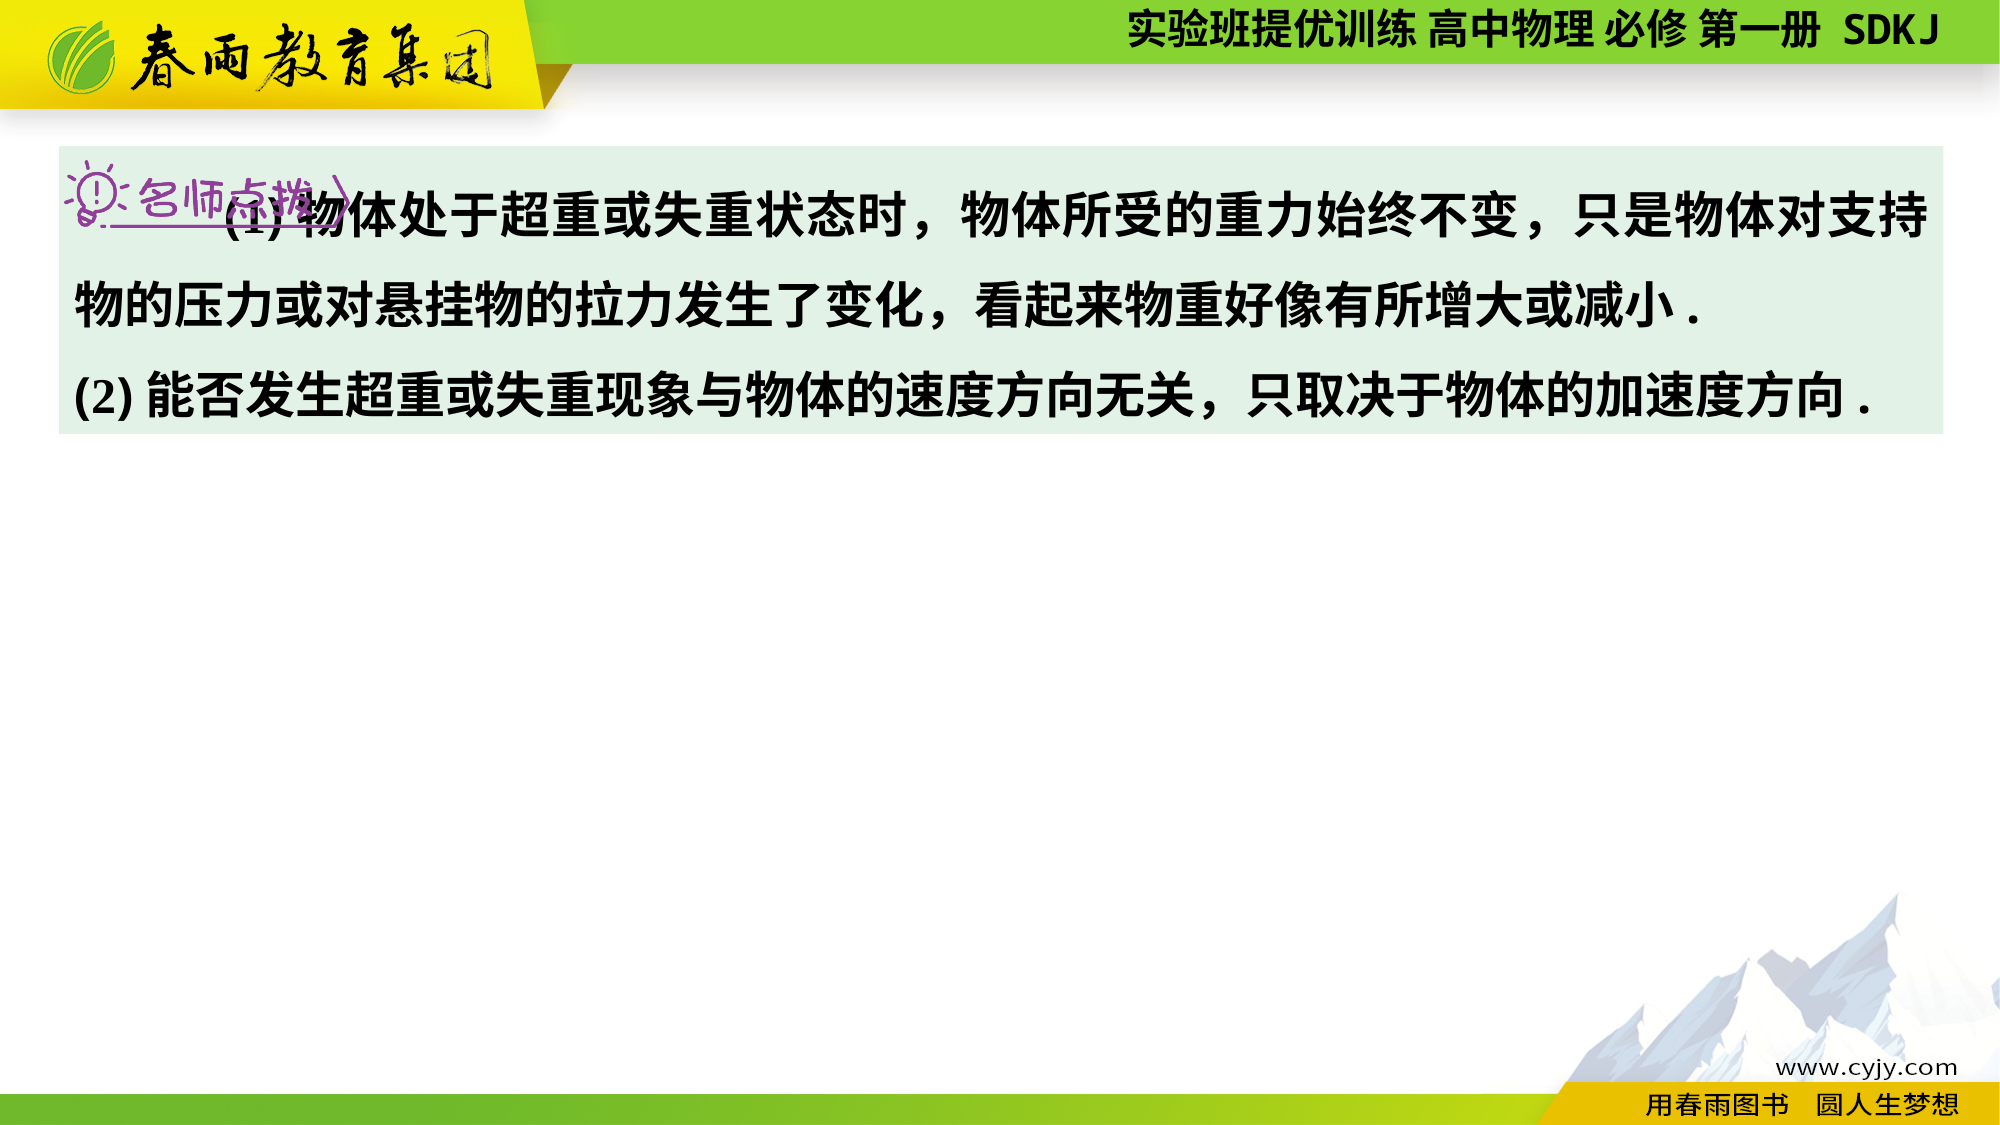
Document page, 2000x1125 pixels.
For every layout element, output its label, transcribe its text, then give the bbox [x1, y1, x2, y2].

picture [0, 0, 2000, 1125]
list (1)物体处于超重或失重状态时，物体所受的重力始终不变，只是物体对支持物的压力或对悬挂物的拉力发生了变化，看起来物重好像有所增大或减小. (2)能否发生超重或失重现象与物体的速度方向无关，只取决于物体的加速度方向. [59, 146, 1944, 434]
